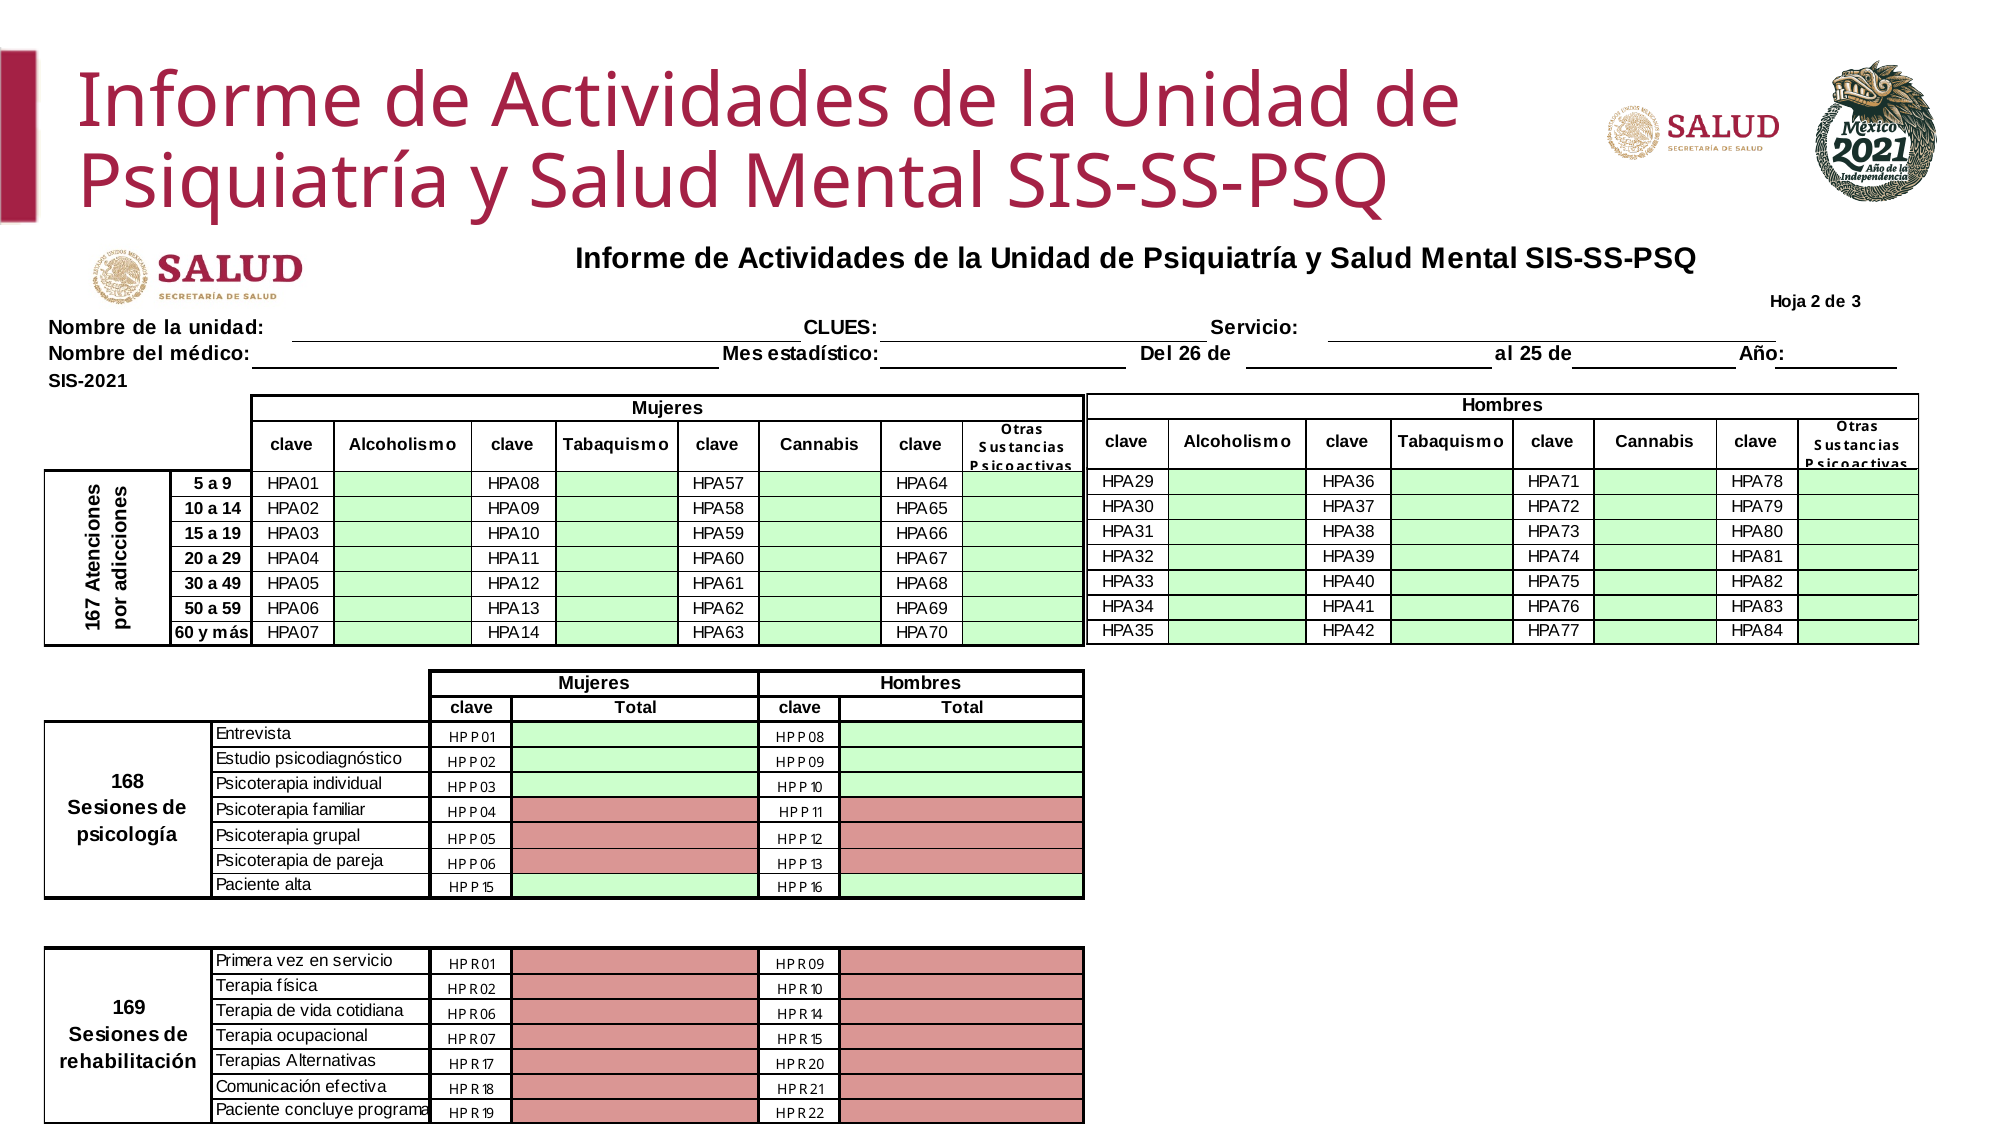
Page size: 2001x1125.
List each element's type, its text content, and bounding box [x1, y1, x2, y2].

picture [1815, 60, 1937, 202]
text_box Informe de Actividades de la Unidad de Psiquiatría y Salud Mental SIS-SS-PSQ [62, 33, 1731, 238]
picture [1731, 103, 1782, 162]
picture [43, 238, 1921, 1125]
picture [0, 47, 41, 225]
